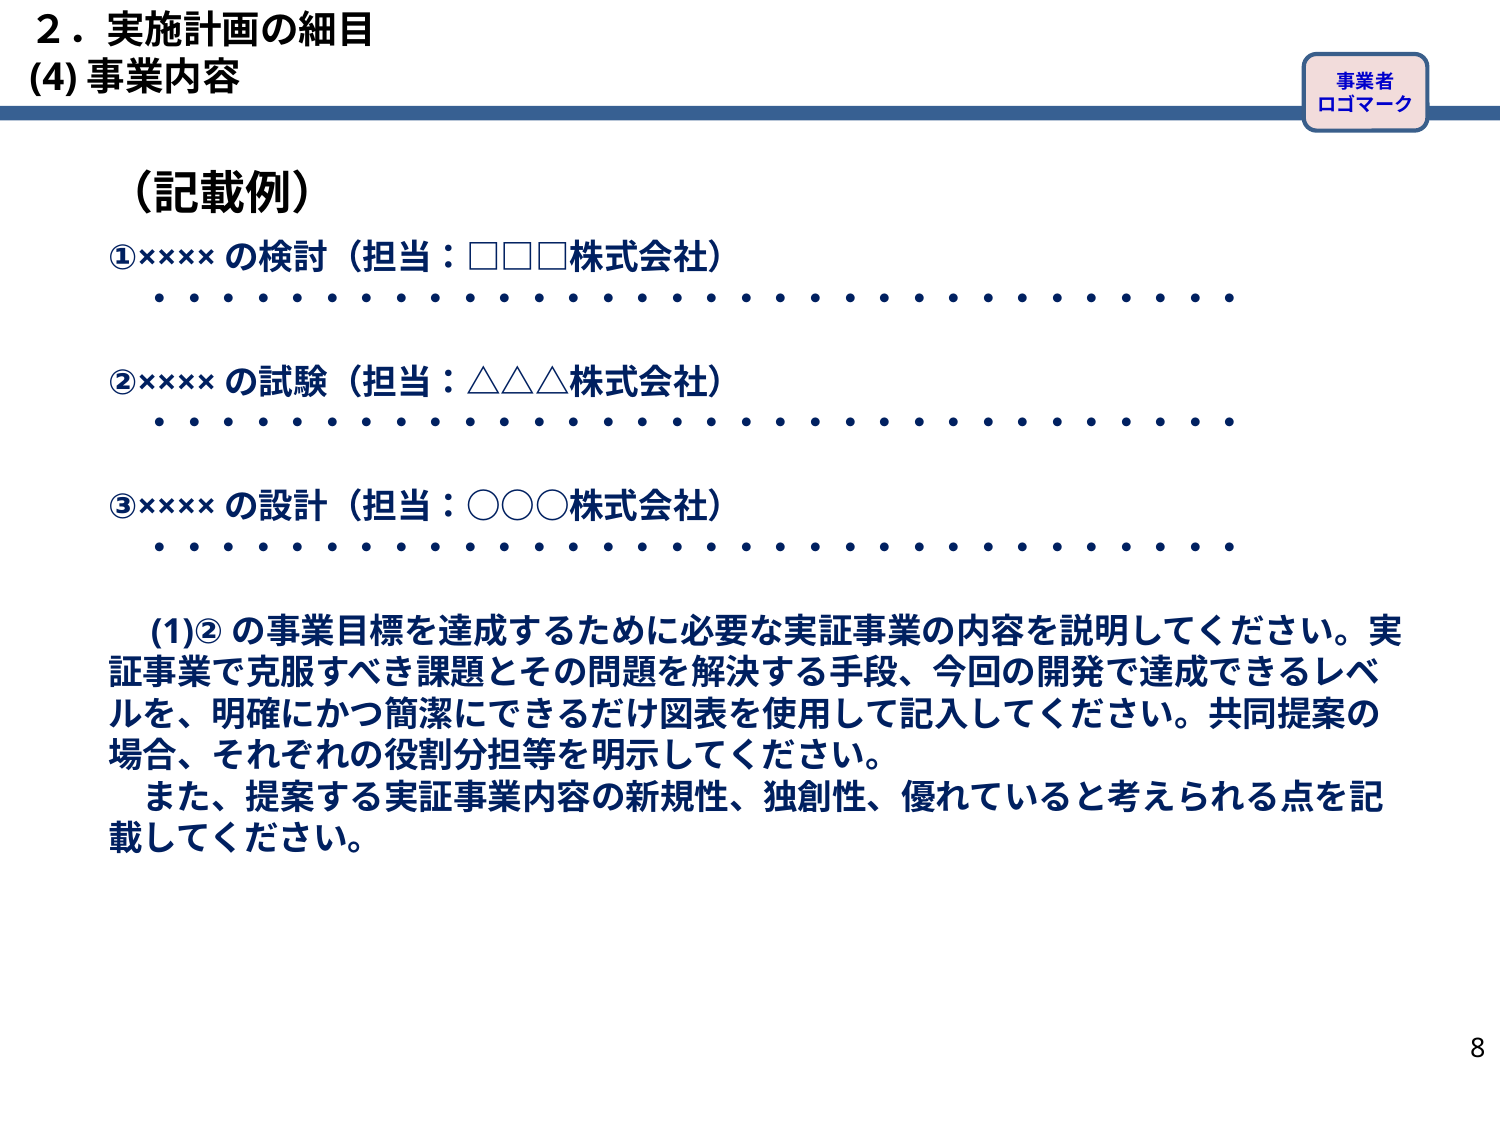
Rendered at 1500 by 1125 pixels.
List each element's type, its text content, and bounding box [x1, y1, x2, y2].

text_box ①××××の検討（担当：□□□株式会社） ・・・・・・・・・・・・・・・・・・・・・・・・・・・・・・・・ ②××××の試験（担当：△△△株式会社） ・・・・・・・・・・・・・・・・・・・・・・・・・・・・・・・・ ③××××の設計（担当：○○○株式会社） ・・・・・・・・・・・・・・・・・・・・・・・・・・・・・・・・ (1)②の事業目標を達成するために必要な実証事業の内容を説明してください。実証事業で克服すべき課題とその問題を解決する手段、今回の開発で達成できるレベルを、明確にかつ簡潔にできるだけ図表を使用して記入してください。共同提案の場合、それぞれの役割分担等を明示してください。 また、提案する実証事業内容の新規性、独創性、優れていると考えられる点を記載してください。 [108, 235, 1413, 858]
text_box （記載例） [107, 163, 1302, 220]
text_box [1303, 53, 1428, 131]
text_box 8 [1397, 1030, 1486, 1067]
title ２．実施計画の細目 (4)事業内容 [29, 12, 1456, 92]
